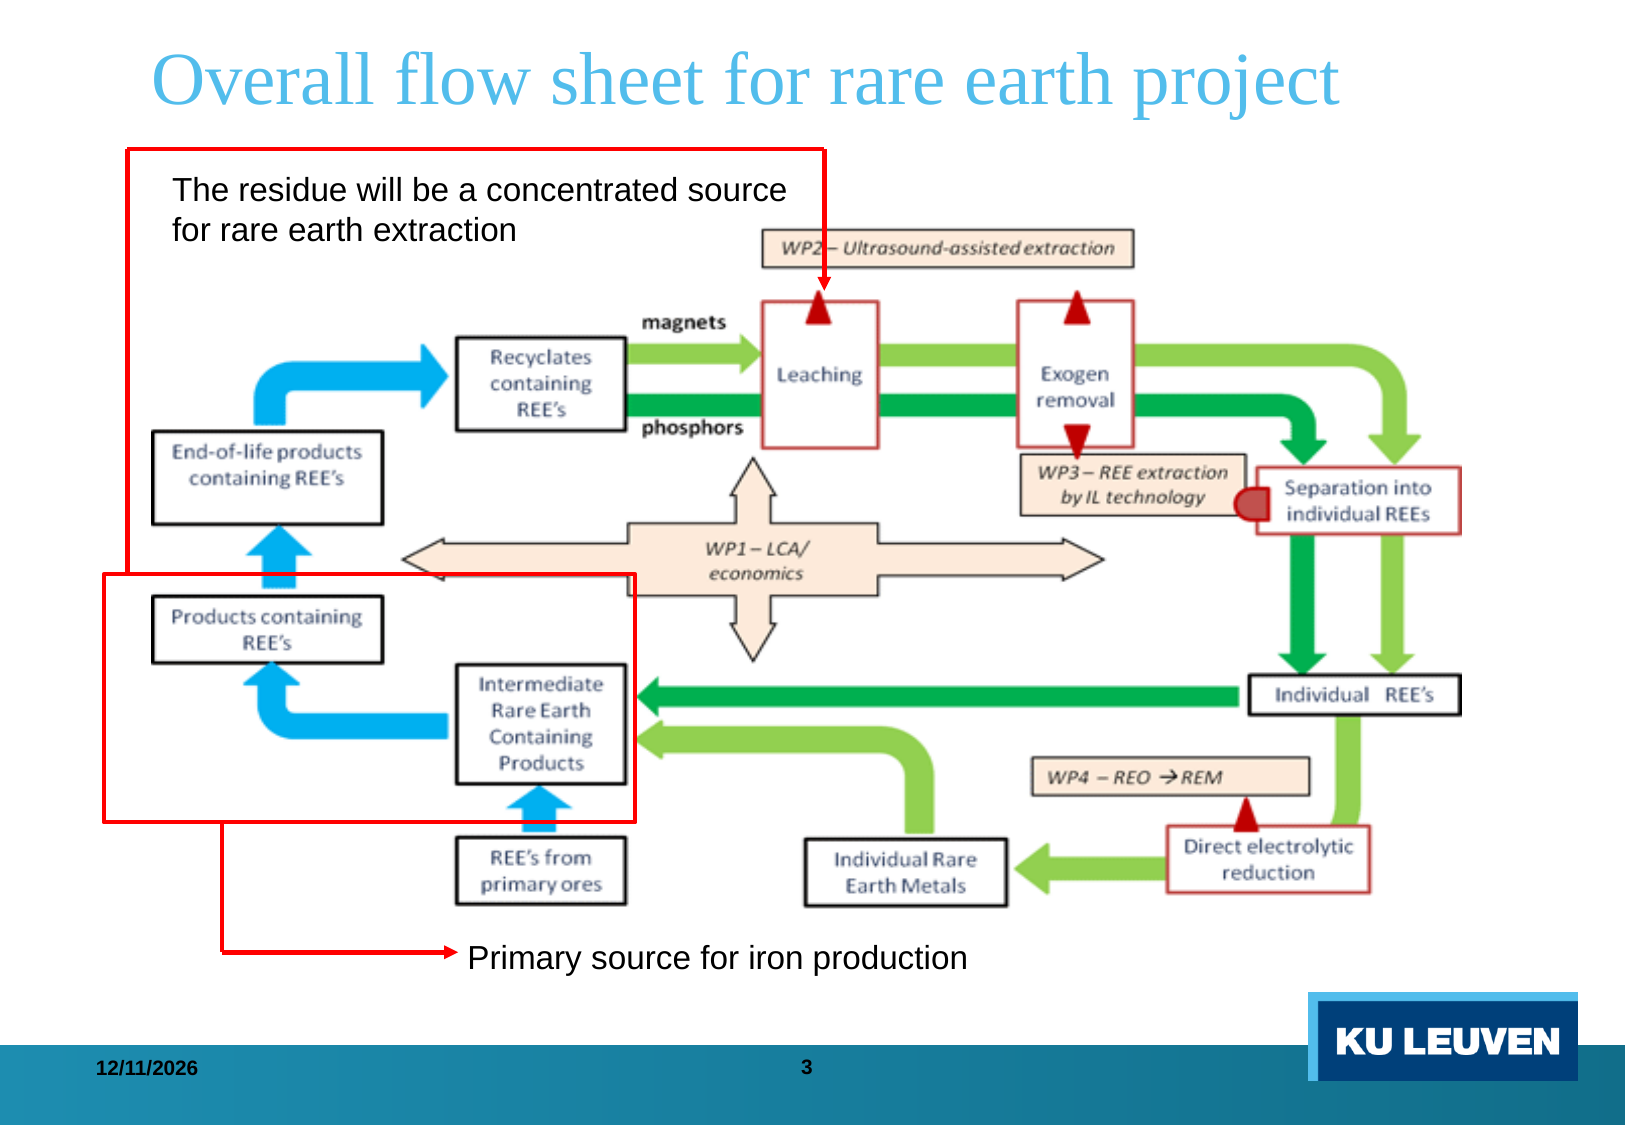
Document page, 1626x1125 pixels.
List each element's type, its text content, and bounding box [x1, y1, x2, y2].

title Overall flow sheet for rare earth project [151, 0, 1545, 120]
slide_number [95, 1054, 263, 1103]
picture [1308, 992, 1578, 1081]
picture [150, 195, 1463, 918]
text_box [127, 148, 825, 575]
text_box Primary source for iron production [422, 928, 1002, 1006]
text_box [102, 572, 145, 824]
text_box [221, 822, 459, 953]
slide_number 3 [646, 1053, 813, 1101]
